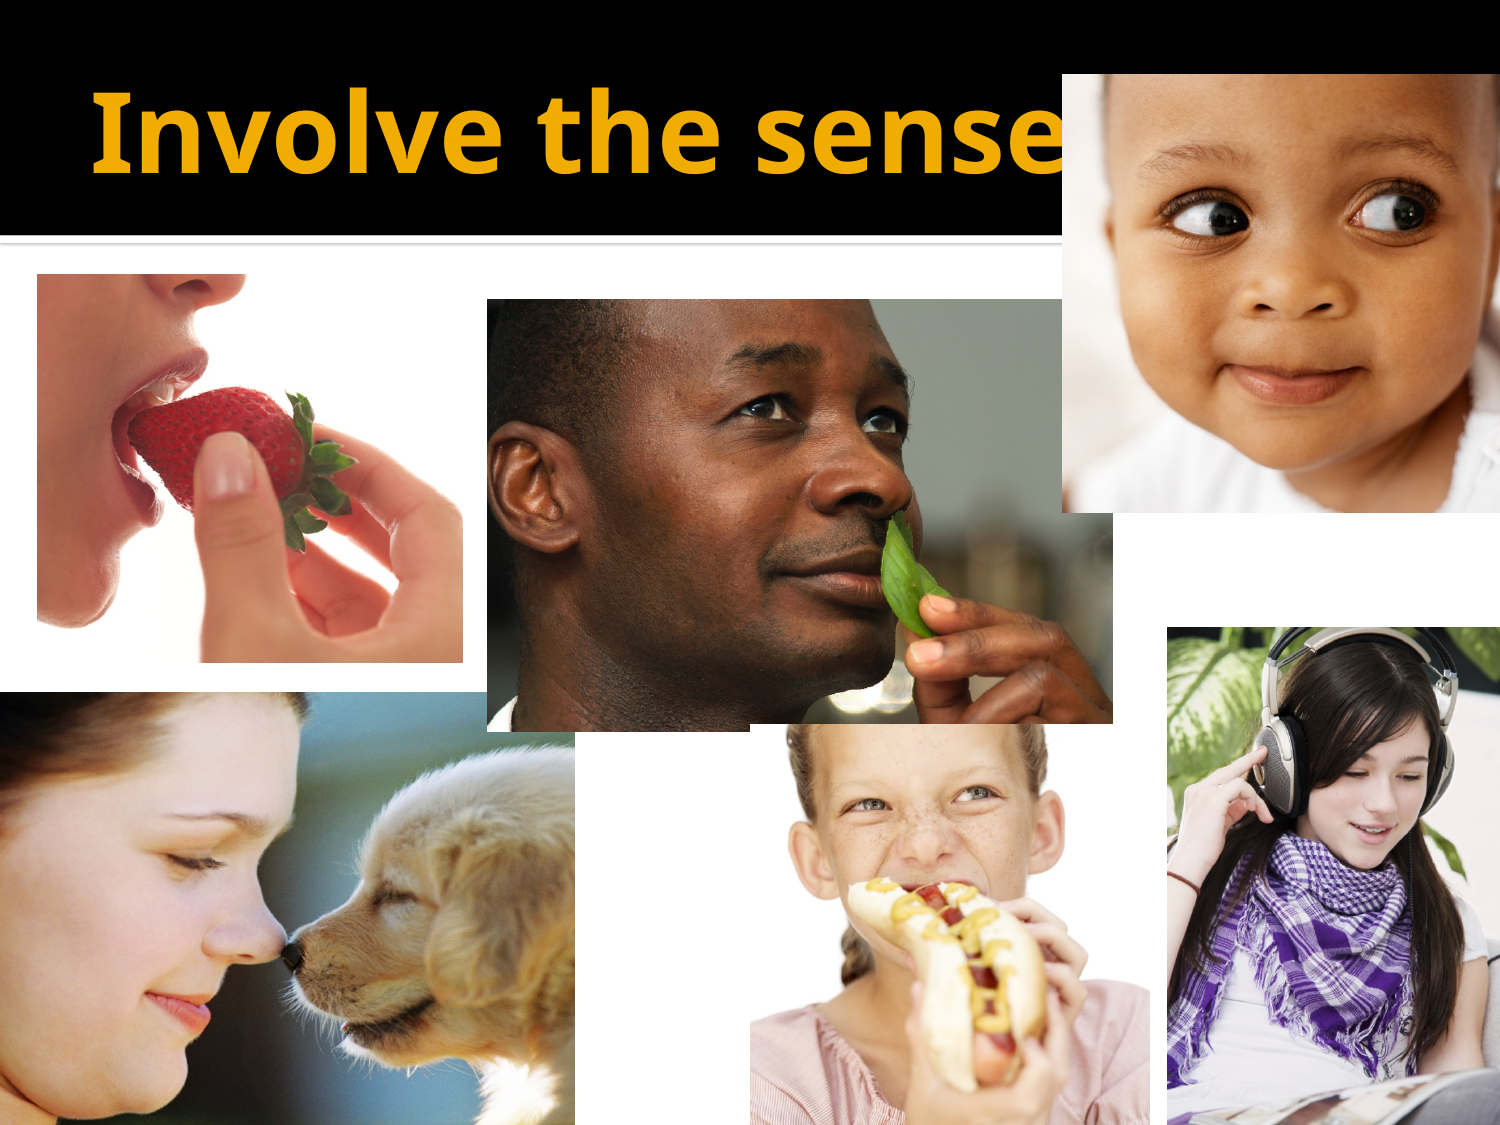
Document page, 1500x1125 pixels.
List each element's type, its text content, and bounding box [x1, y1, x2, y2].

picture [37, 274, 463, 663]
picture [0, 74, 1500, 1125]
picture [1167, 627, 1500, 1125]
title Involve the senses [75, 25, 1425, 231]
